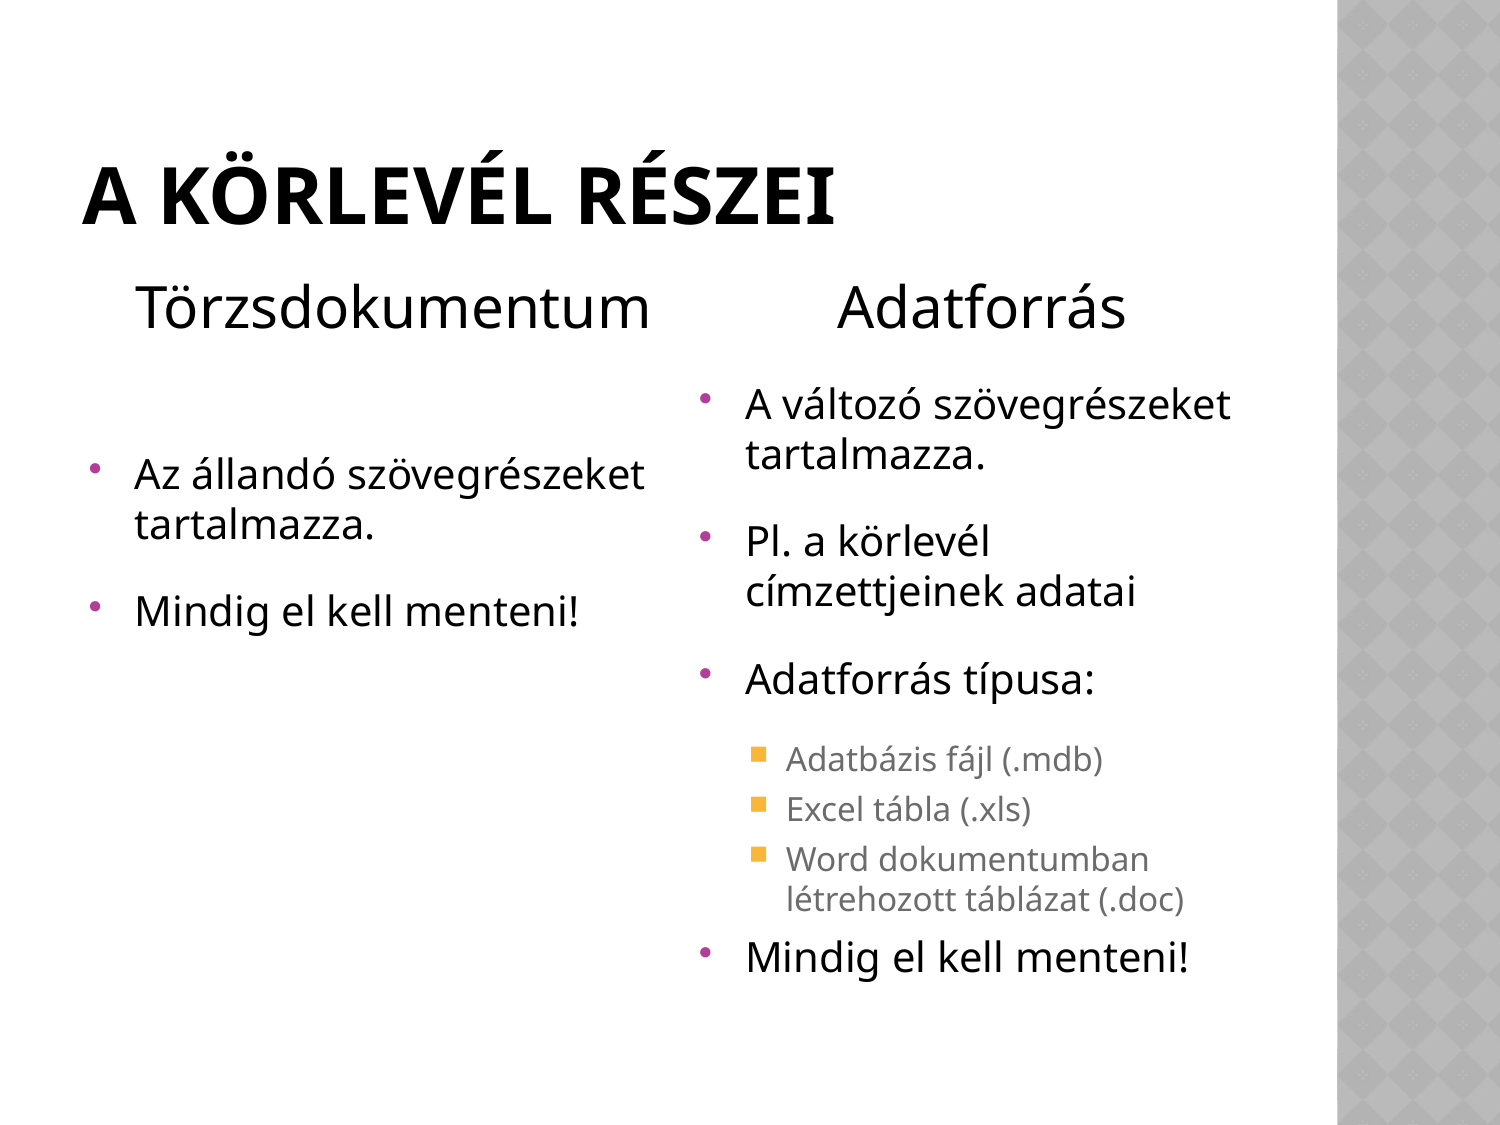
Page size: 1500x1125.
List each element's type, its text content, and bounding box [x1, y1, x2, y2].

title A körlevél részei [75, 52, 1263, 240]
list Törzsdokumentum Az állandó szövegrészeket tartalmazza. Mindig el kell menteni! [74, 262, 685, 587]
list Adatforrás A változó szövegrészeket tartalmazza. Pl. a körlevél címzettjeinek adatai Adatforrás típusa: Adatbázis fájl (.mdb) Excel tábla (.xls) Word dokumentumban létrehozott táblázat (.doc) Mindig el kell menteni! [685, 262, 1264, 1006]
